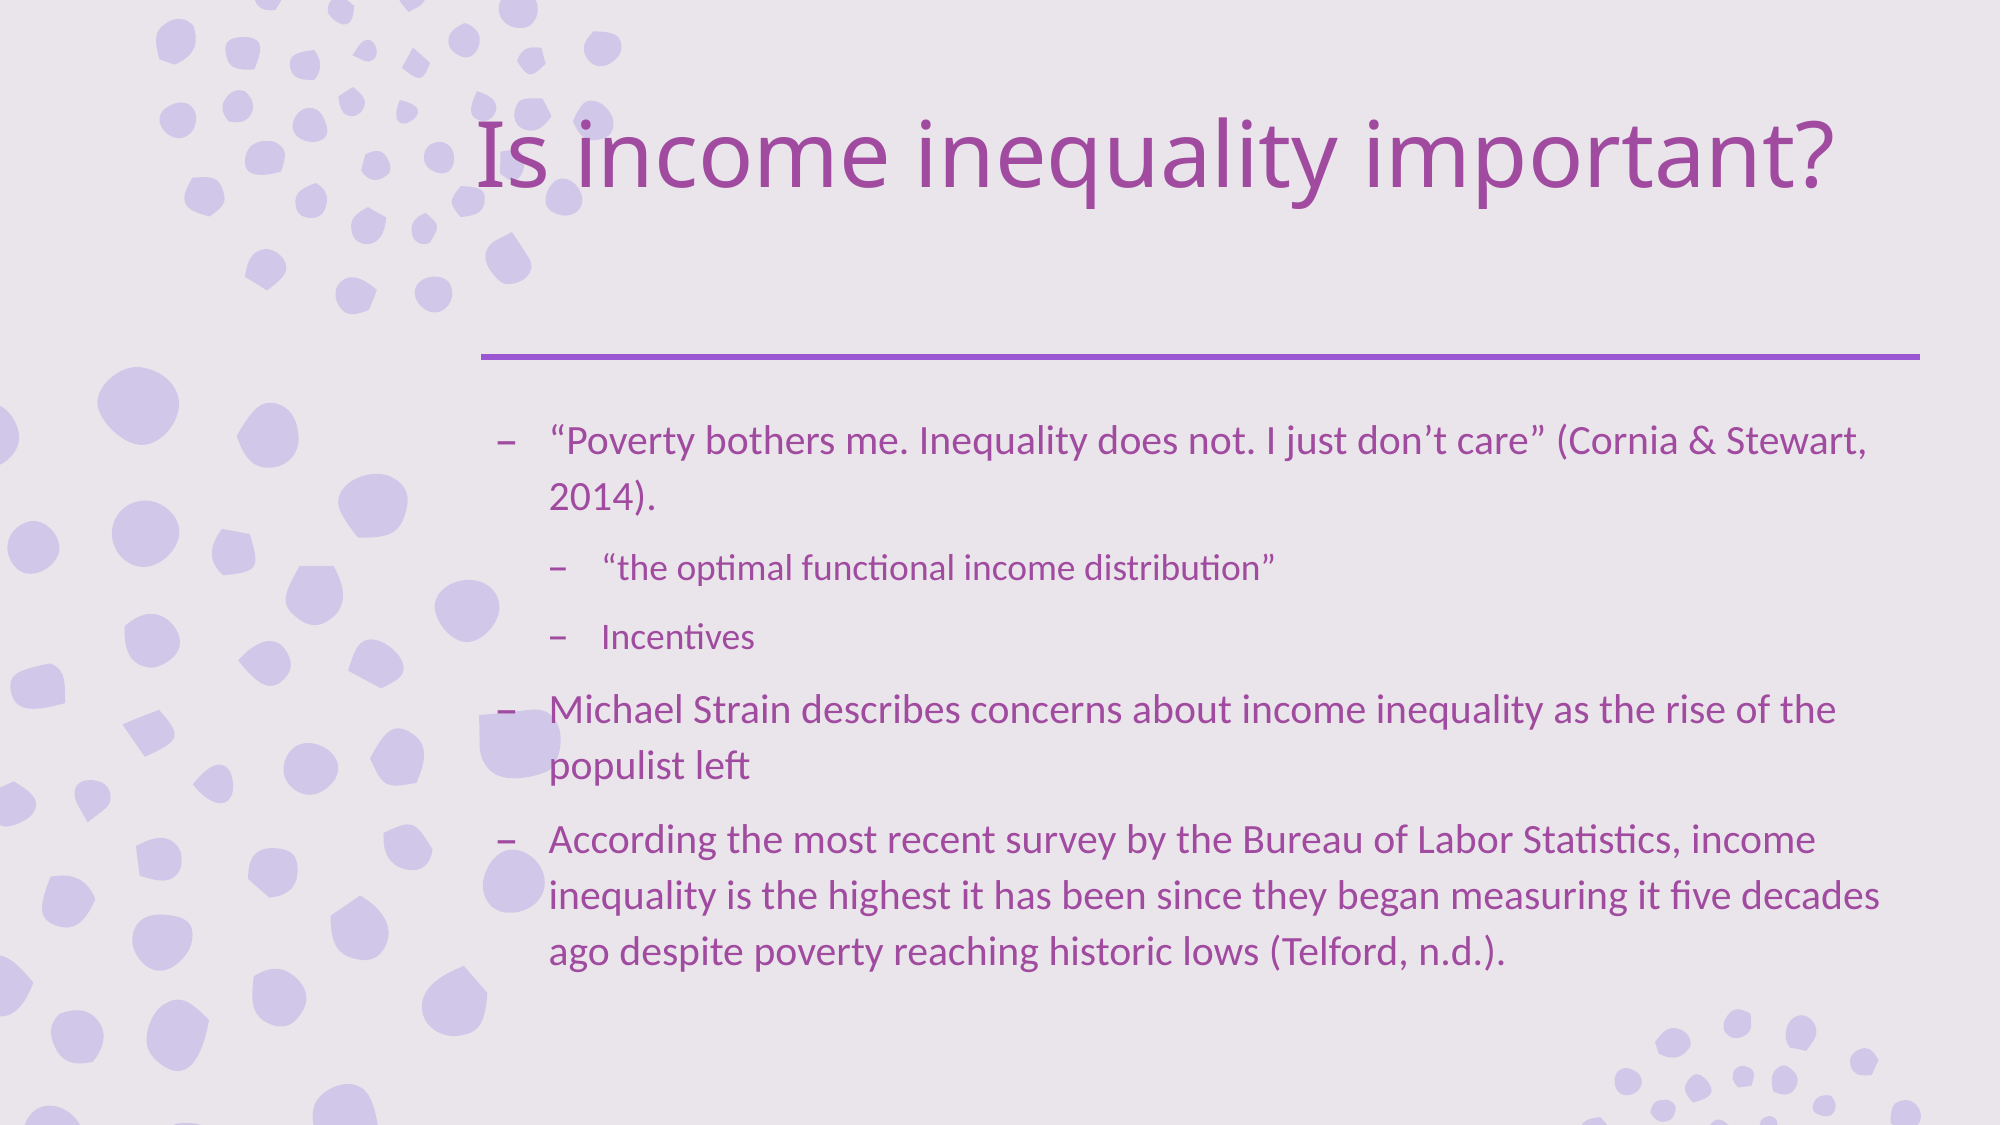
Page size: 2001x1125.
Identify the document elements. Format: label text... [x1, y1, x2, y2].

list “Poverty bothers me. Inequality does not. I just don’t care” (Cornia & Stewart, 2014). “the optimal functional income distribution” Incentives Michael Strain describes concerns about income inequality as the rise of the populist left According the most recent survey by the Bureau of Labor Statistics, income inequality is the highest it has been since they began measuring it five decades ago despite poverty reaching historic lows (Telford, n.d.). [481, 399, 1920, 999]
title Is income inequality important? [460, 93, 1920, 350]
